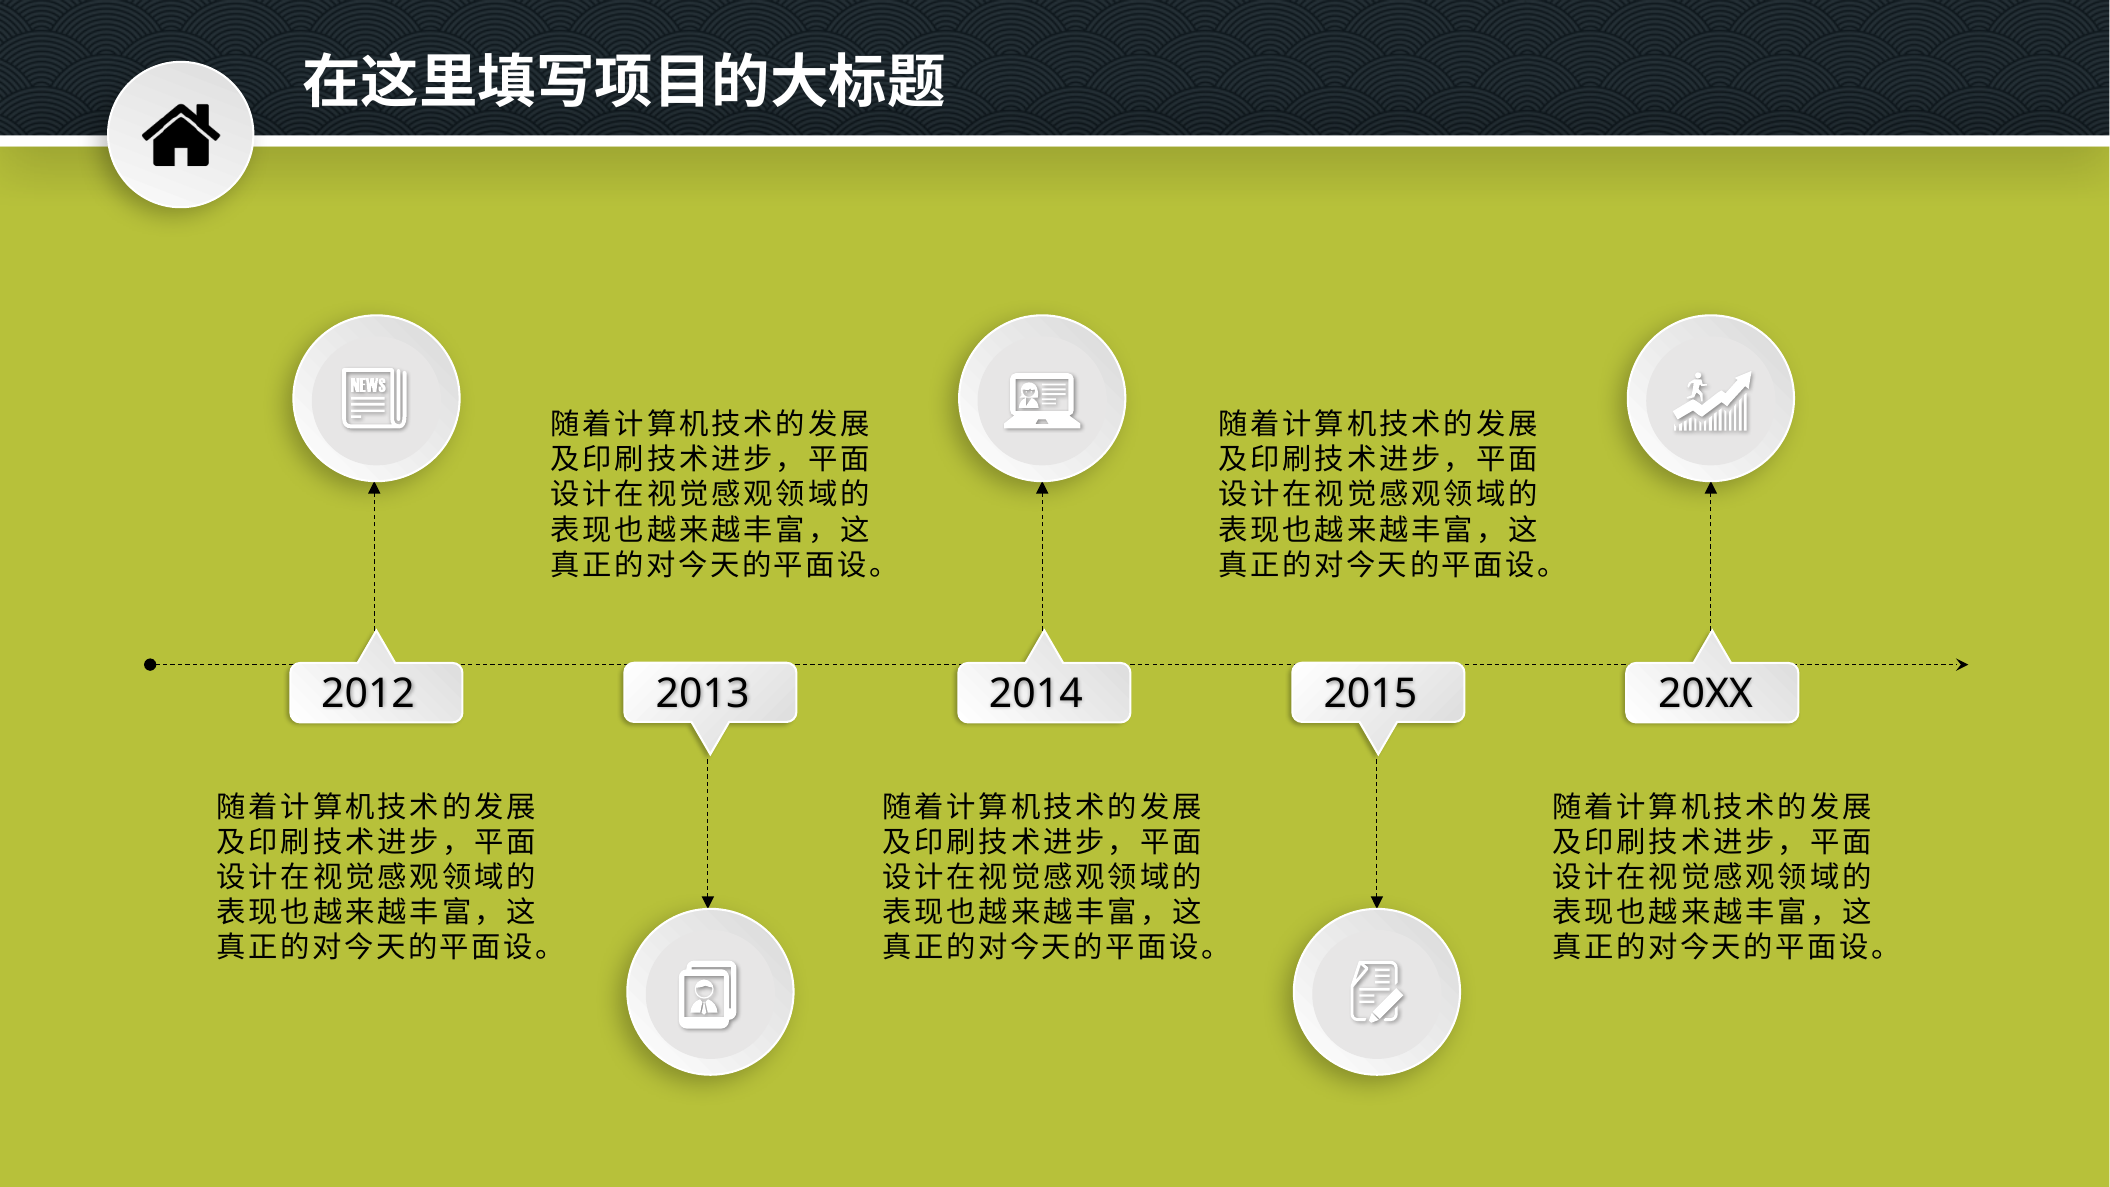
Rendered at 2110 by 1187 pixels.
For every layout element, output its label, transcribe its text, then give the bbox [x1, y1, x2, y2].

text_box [1627, 315, 1795, 482]
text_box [958, 630, 1131, 724]
text_box 随着计算机技术的发展及印刷技术进步，平面设计在视觉感观领域的表现也越来越丰富，这真正的对今天的平面设。 [867, 780, 1217, 971]
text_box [624, 659, 797, 755]
text_box 随着计算机技术的发展及印刷技术进步，平面设计在视觉感观领域的表现也越来越丰富，这真正的对今天的平面设。 [201, 780, 552, 971]
picture [0, 0, 2110, 1187]
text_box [627, 908, 794, 1075]
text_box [959, 315, 1126, 482]
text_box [293, 315, 460, 482]
text_box 随着计算机技术的发展及印刷技术进步，平面设计在视觉感观领域的表现也越来越丰富，这真正的对今天的平面设。 [1203, 398, 1553, 589]
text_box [107, 61, 254, 208]
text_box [290, 630, 463, 724]
text_box 在这里填写项目的大标题 [276, 36, 972, 122]
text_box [1292, 659, 1465, 755]
text_box 随着计算机技术的发展及印刷技术进步，平面设计在视觉感观领域的表现也越来越丰富，这真正的对今天的平面设。 [1537, 780, 1887, 971]
text_box 随着计算机技术的发展及印刷技术进步，平面设计在视觉感观领域的表现也越来越丰富，这真正的对今天的平面设。 [535, 398, 886, 589]
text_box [1293, 908, 1461, 1075]
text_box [1626, 630, 1799, 724]
